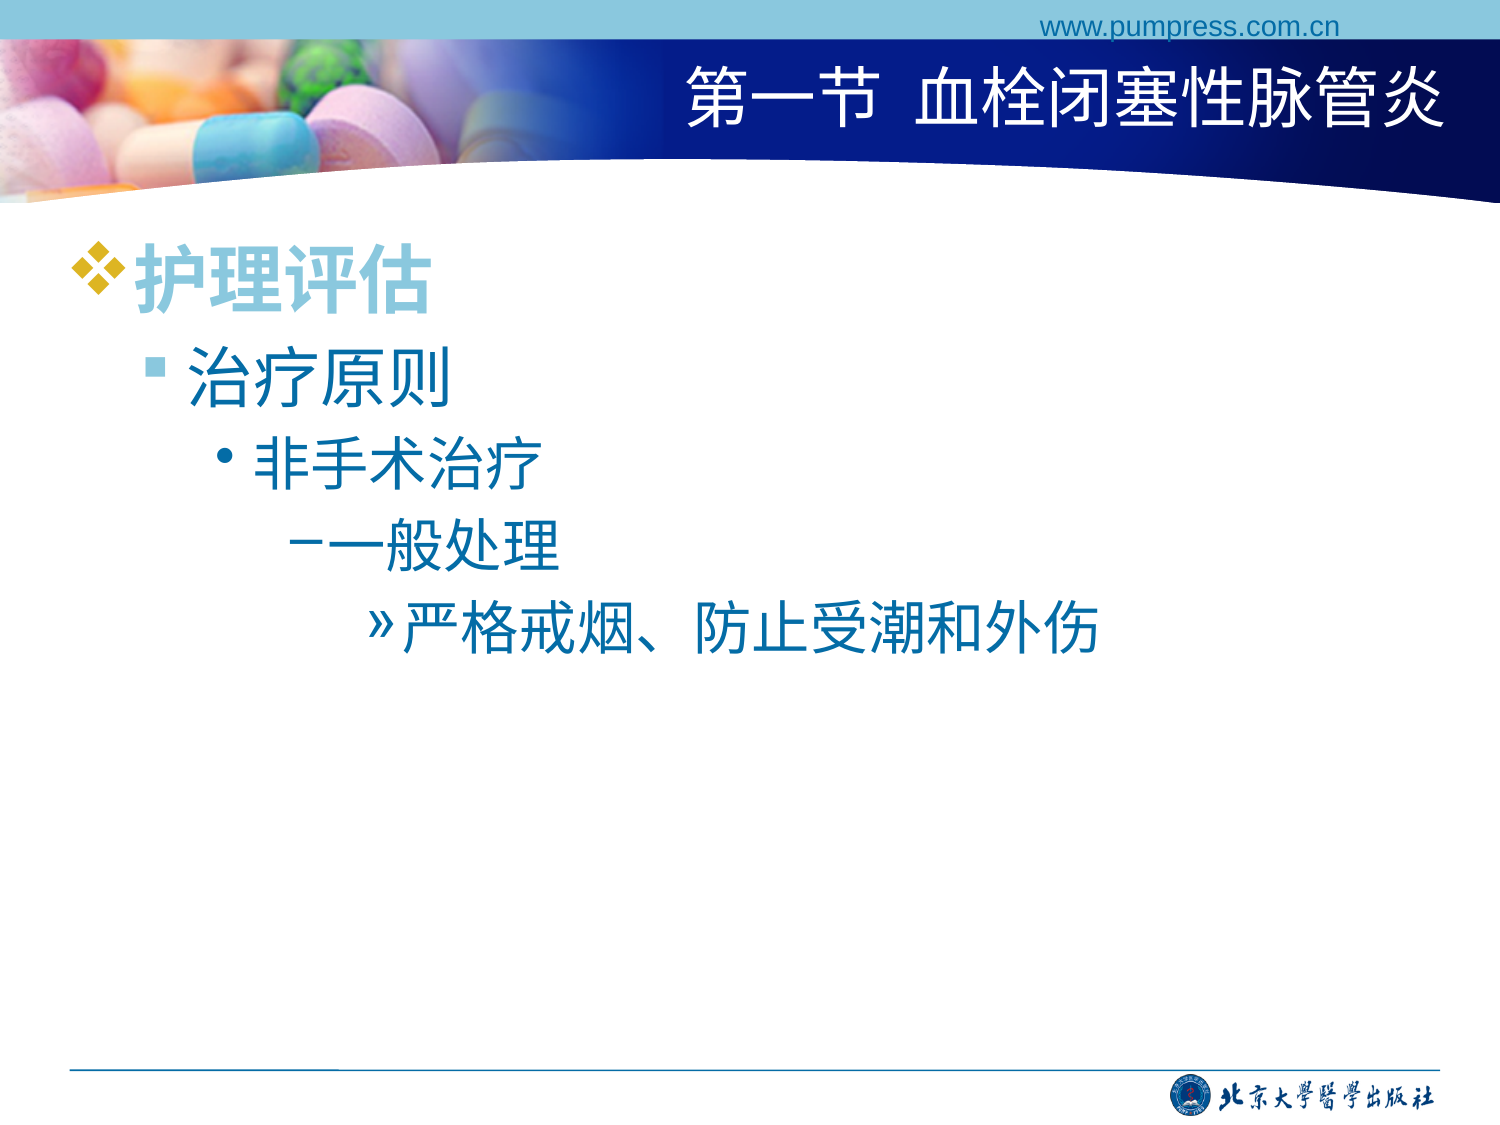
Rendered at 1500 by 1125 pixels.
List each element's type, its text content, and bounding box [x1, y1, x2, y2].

picture [0, 40, 1500, 203]
picture [1170, 1074, 1436, 1118]
title 第一节 血栓闭塞性脉管炎 [137, 49, 1463, 143]
list 护理评估 治疗原则 非手术治疗 一般处理 严格戒烟、防止受潮和外伤 [49, 224, 1463, 1026]
slide_number www.pumpress.com.cn [1025, 0, 1463, 38]
